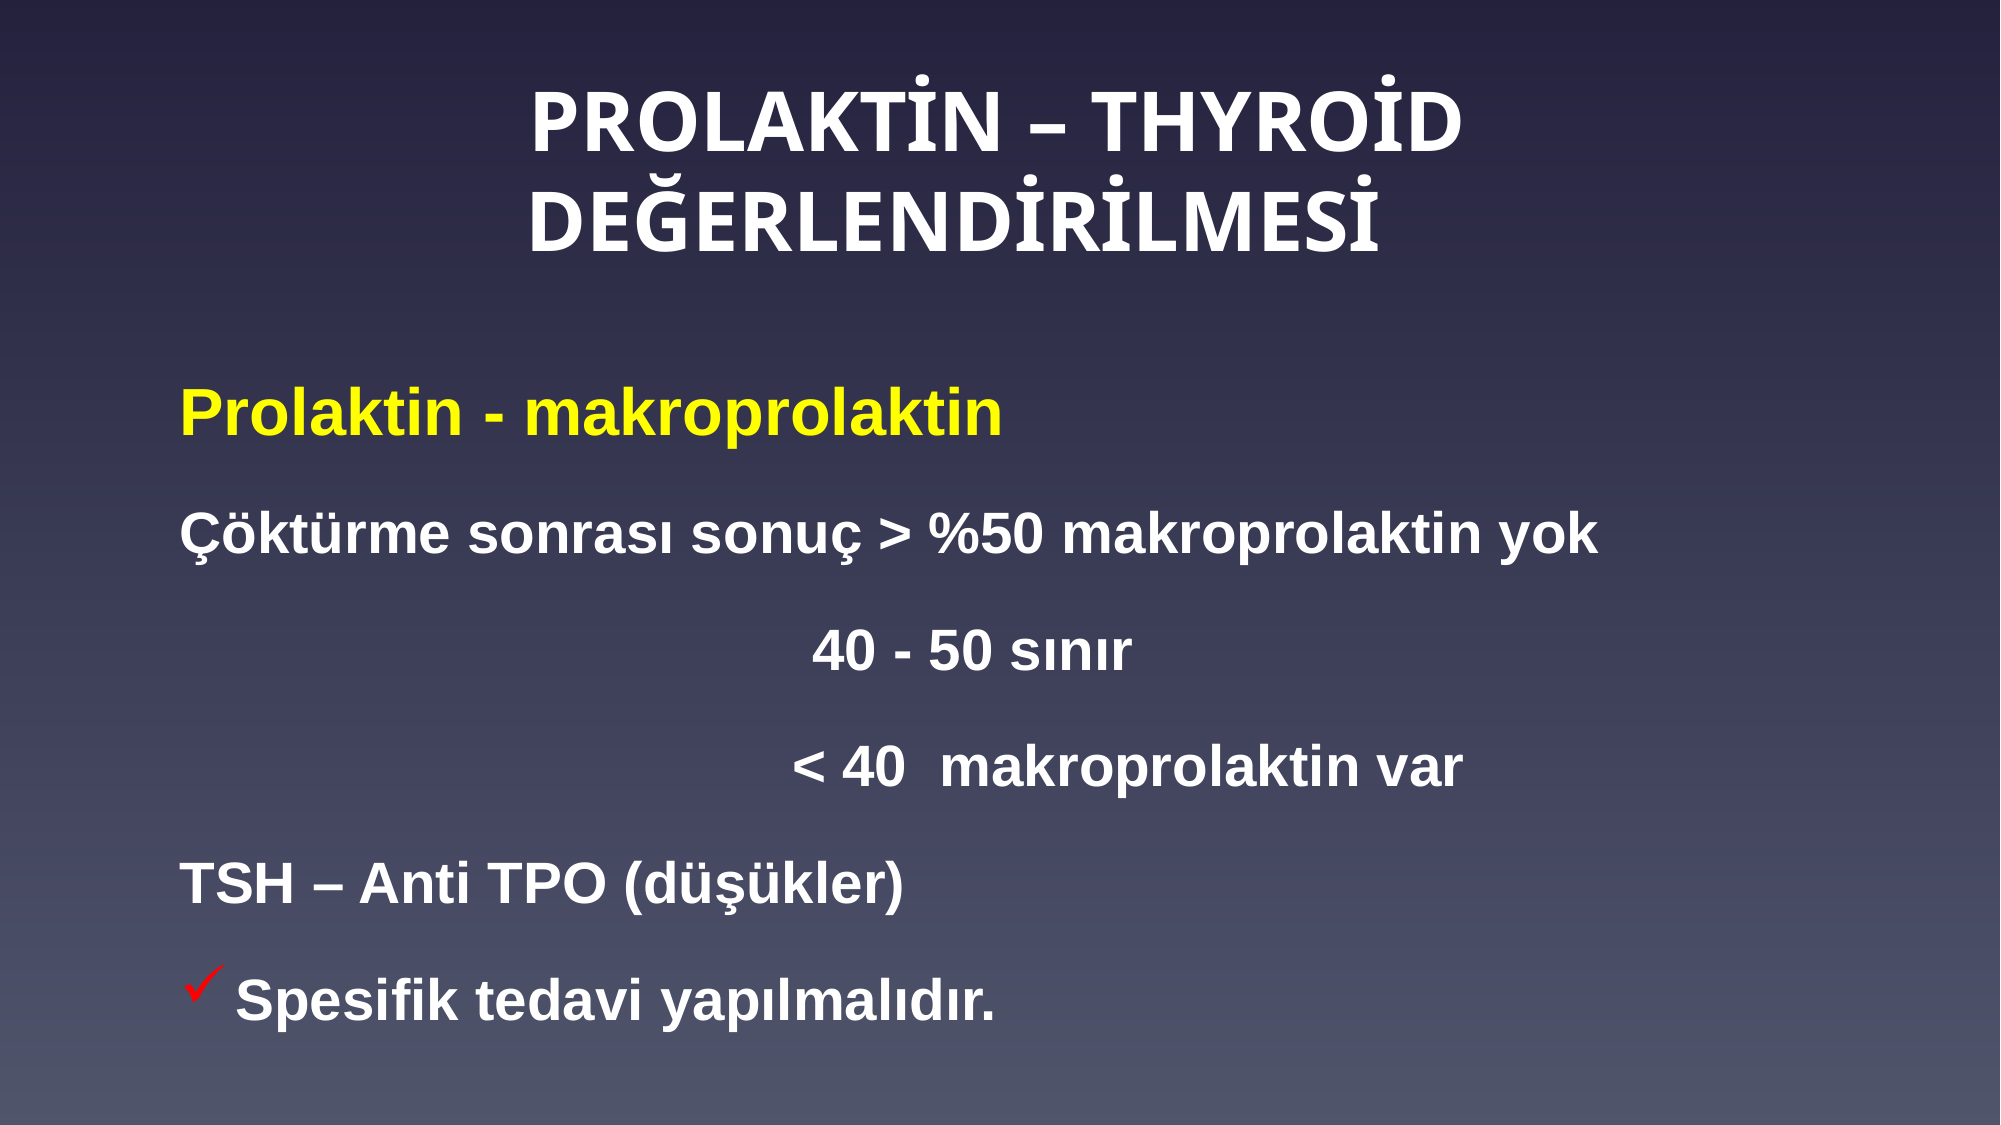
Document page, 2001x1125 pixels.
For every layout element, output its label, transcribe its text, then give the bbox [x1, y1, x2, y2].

title PROLAKTİN – THYROİD DEĞERLENDİRİLMESİ [43, 59, 1863, 278]
list Prolaktin - makroprolaktin Çöktürme sonrası sonuç > %50 makroprolaktin yok 40 - 50 sınır < 40 makroprolaktin var TSH – Anti TPO (düşükler) Spesifik tedavi yapılmalıdır. [164, 356, 1672, 1005]
